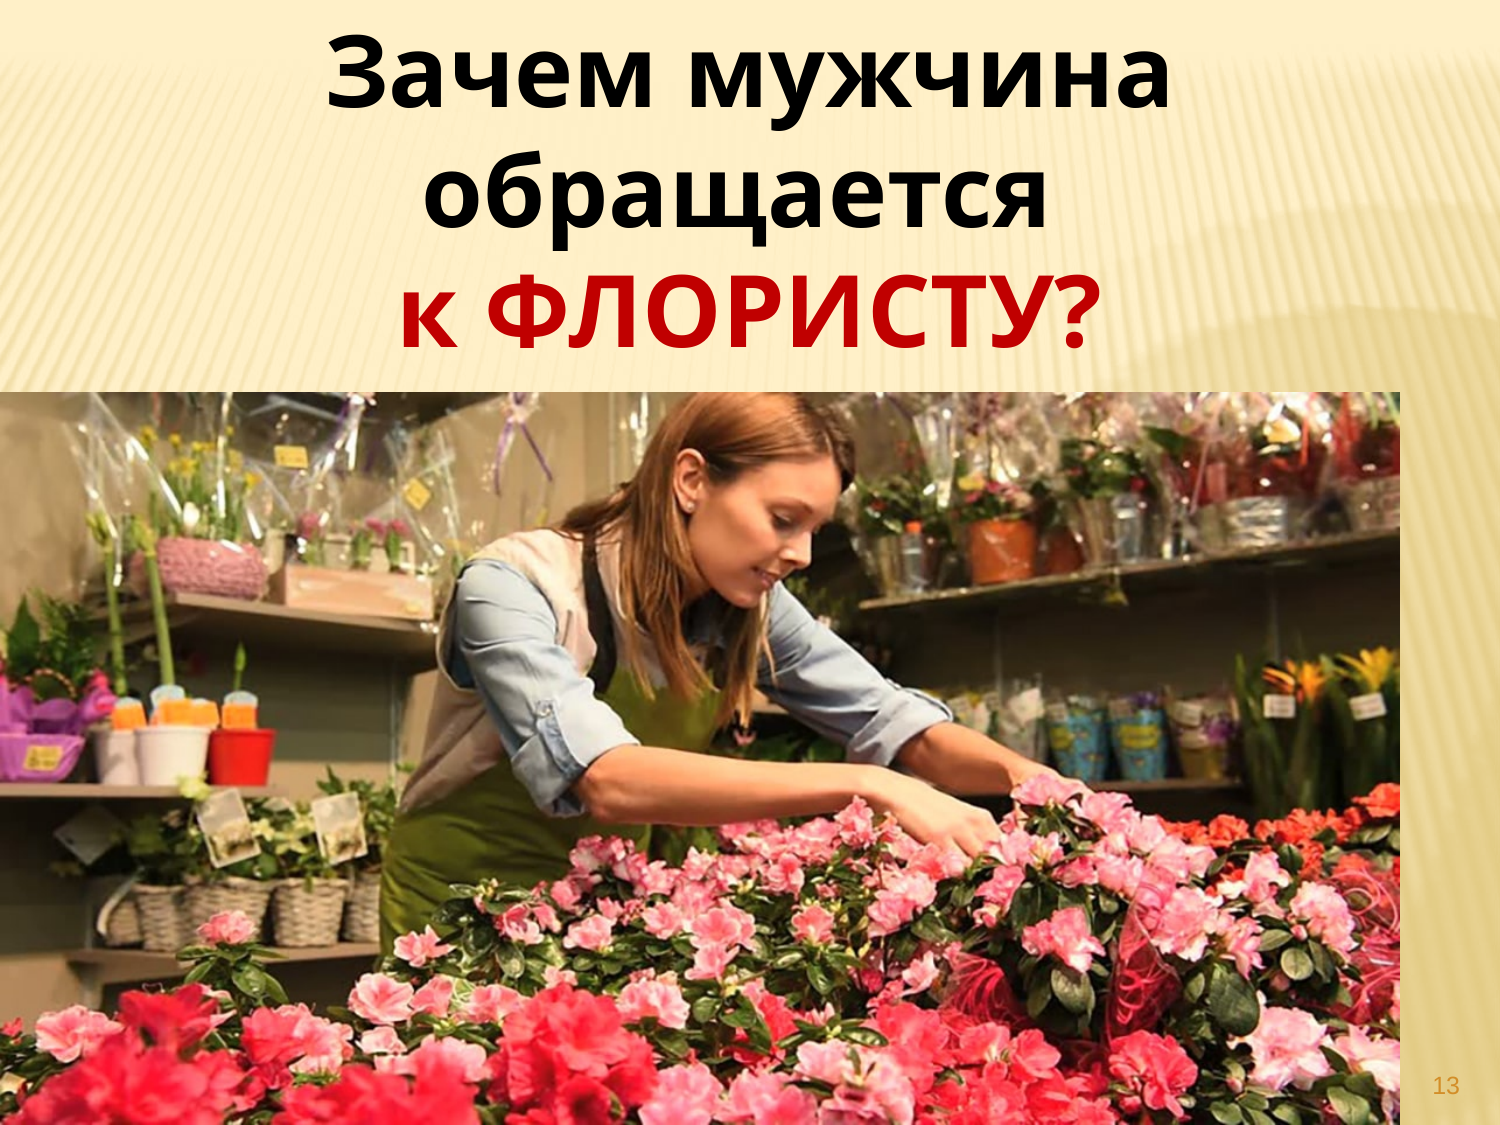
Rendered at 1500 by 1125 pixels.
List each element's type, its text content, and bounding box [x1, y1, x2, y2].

slide_number 13 [1410, 1062, 1475, 1103]
text_box Зачем мужчина обращается к ФЛОРИСТУ? [0, 0, 1500, 375]
picture [0, 392, 1400, 1125]
